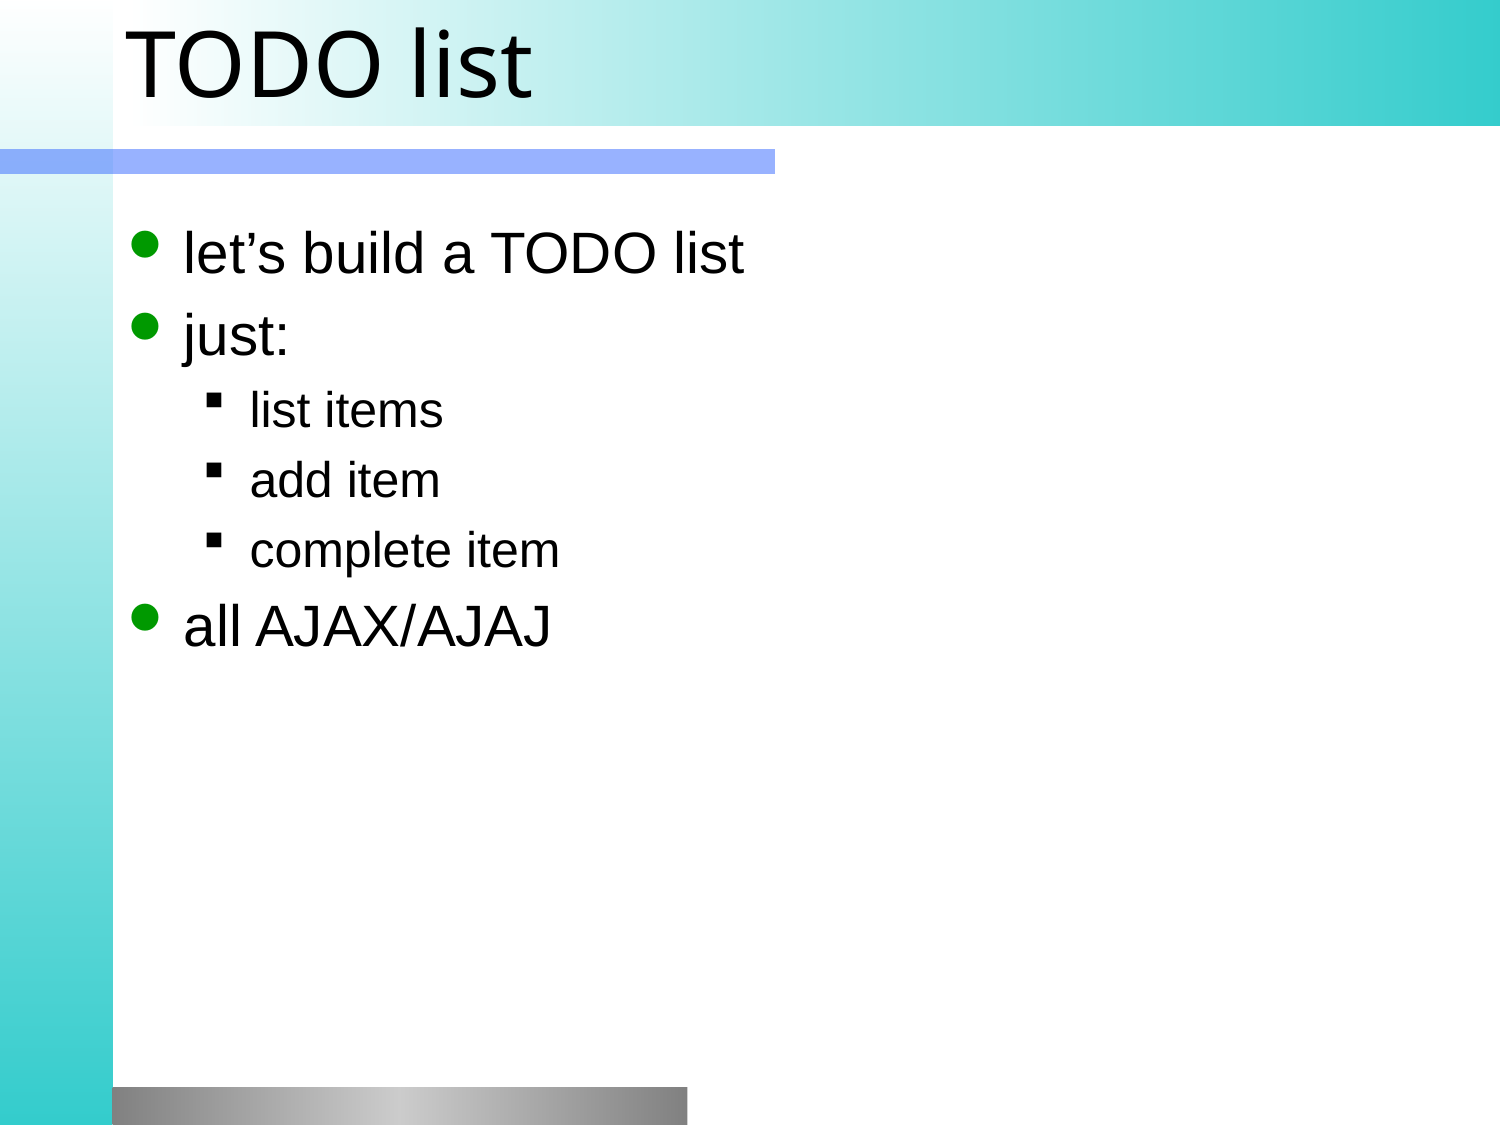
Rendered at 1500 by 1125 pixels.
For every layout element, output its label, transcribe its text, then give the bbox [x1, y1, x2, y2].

title TODO list [110, 0, 1424, 126]
list let’s build a TODO list just: list items add item complete item all AJAX/AJAJ [112, 207, 1388, 1073]
